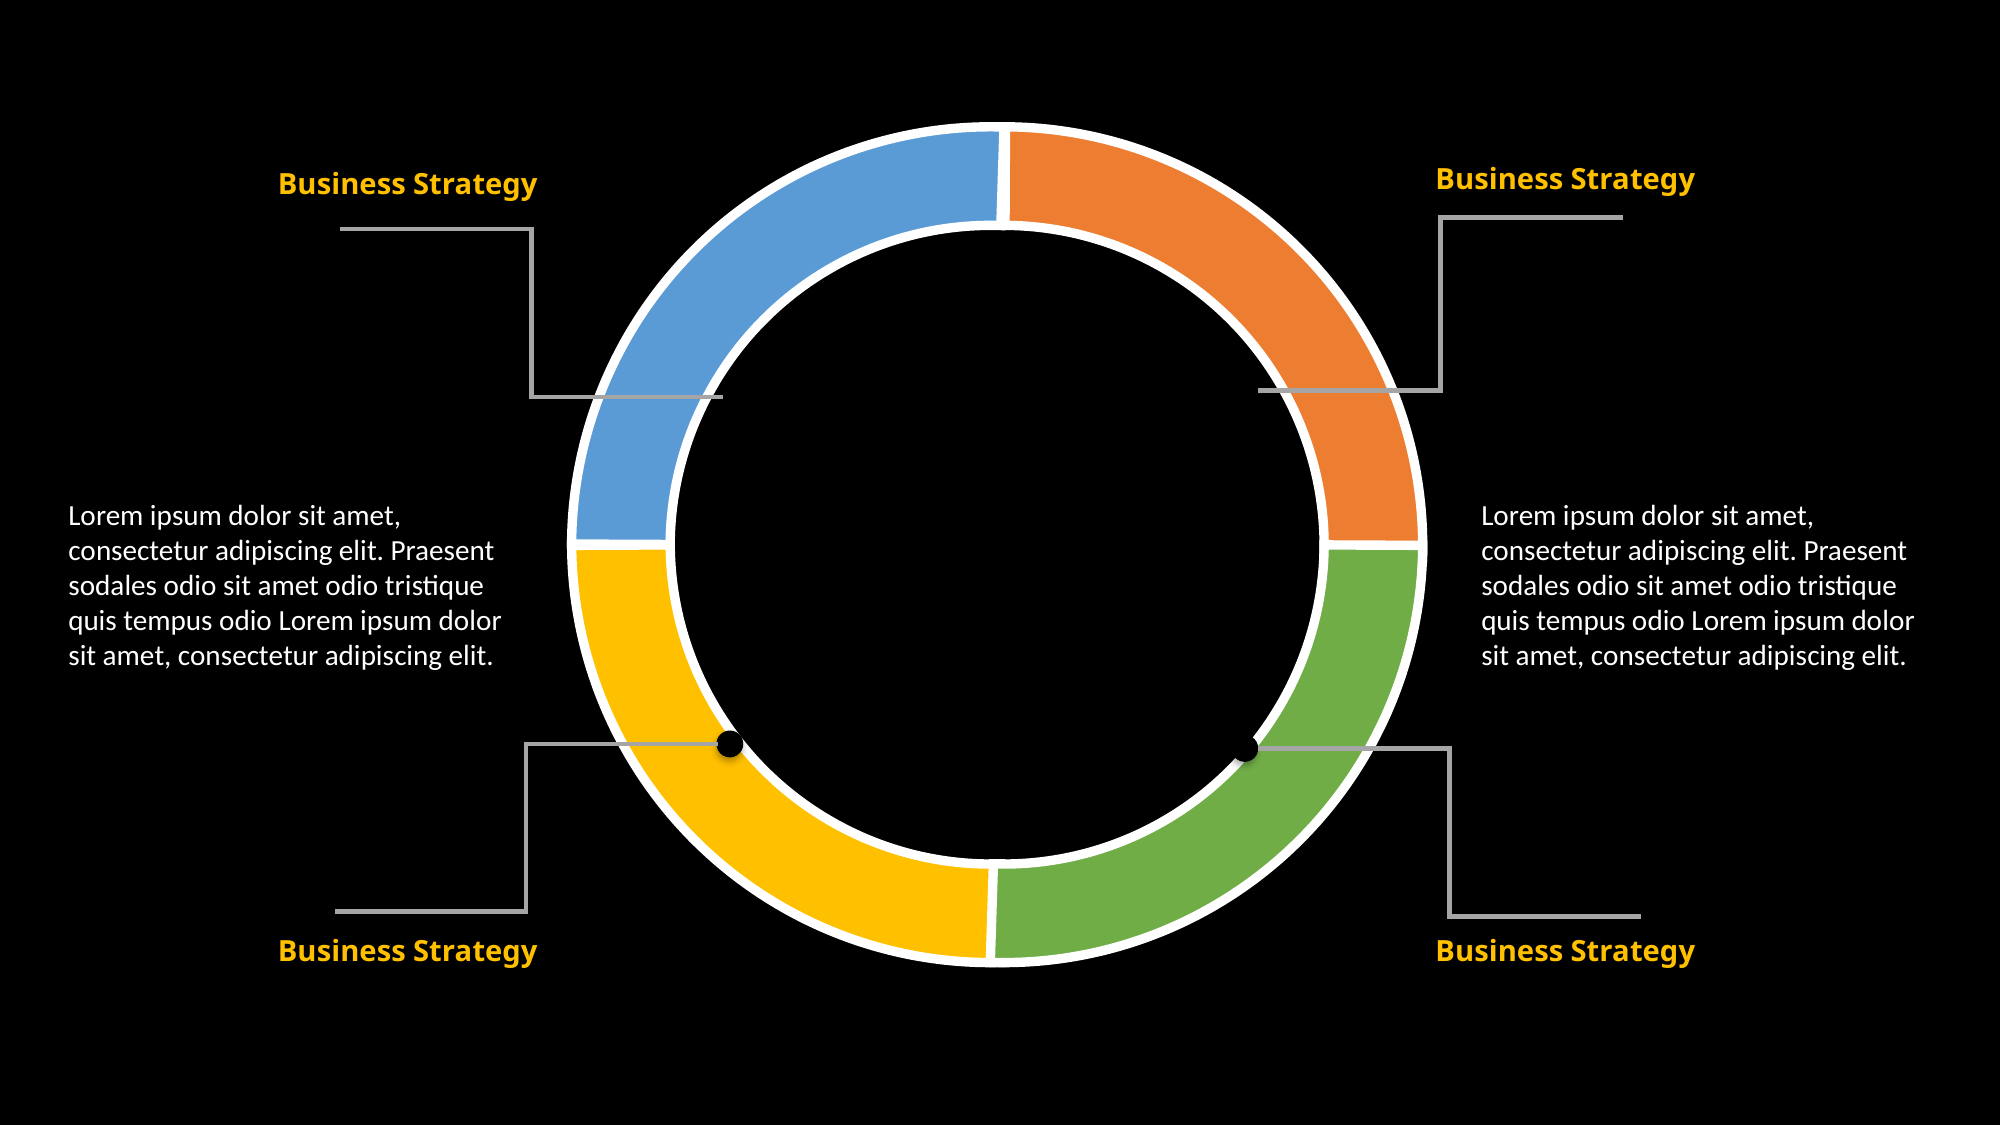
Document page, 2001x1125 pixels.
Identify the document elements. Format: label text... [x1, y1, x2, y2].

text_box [334, 743, 718, 912]
text_box Business Strategy [270, 169, 546, 223]
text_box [1258, 748, 1642, 917]
text_box Lorem ipsum dolor sit amet, consectetur adipiscing elit. Praesent sodales odio sit amet odio tristique quis tempus odio Lorem ipsum dolor sit amet, consectetur adipiscing elit. [53, 489, 527, 679]
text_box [1258, 217, 1624, 391]
text_box Lorem ipsum dolor sit amet, consectetur adipiscing elit. Praesent sodales odio sit amet odio tristique quis tempus odio Lorem ipsum dolor sit amet, consectetur adipiscing elit. [1466, 489, 1939, 679]
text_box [571, 124, 1423, 966]
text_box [340, 228, 724, 397]
text_box Business Strategy [1428, 936, 1703, 989]
text_box Business Strategy [1428, 164, 1703, 218]
text_box Business Strategy [270, 936, 546, 989]
